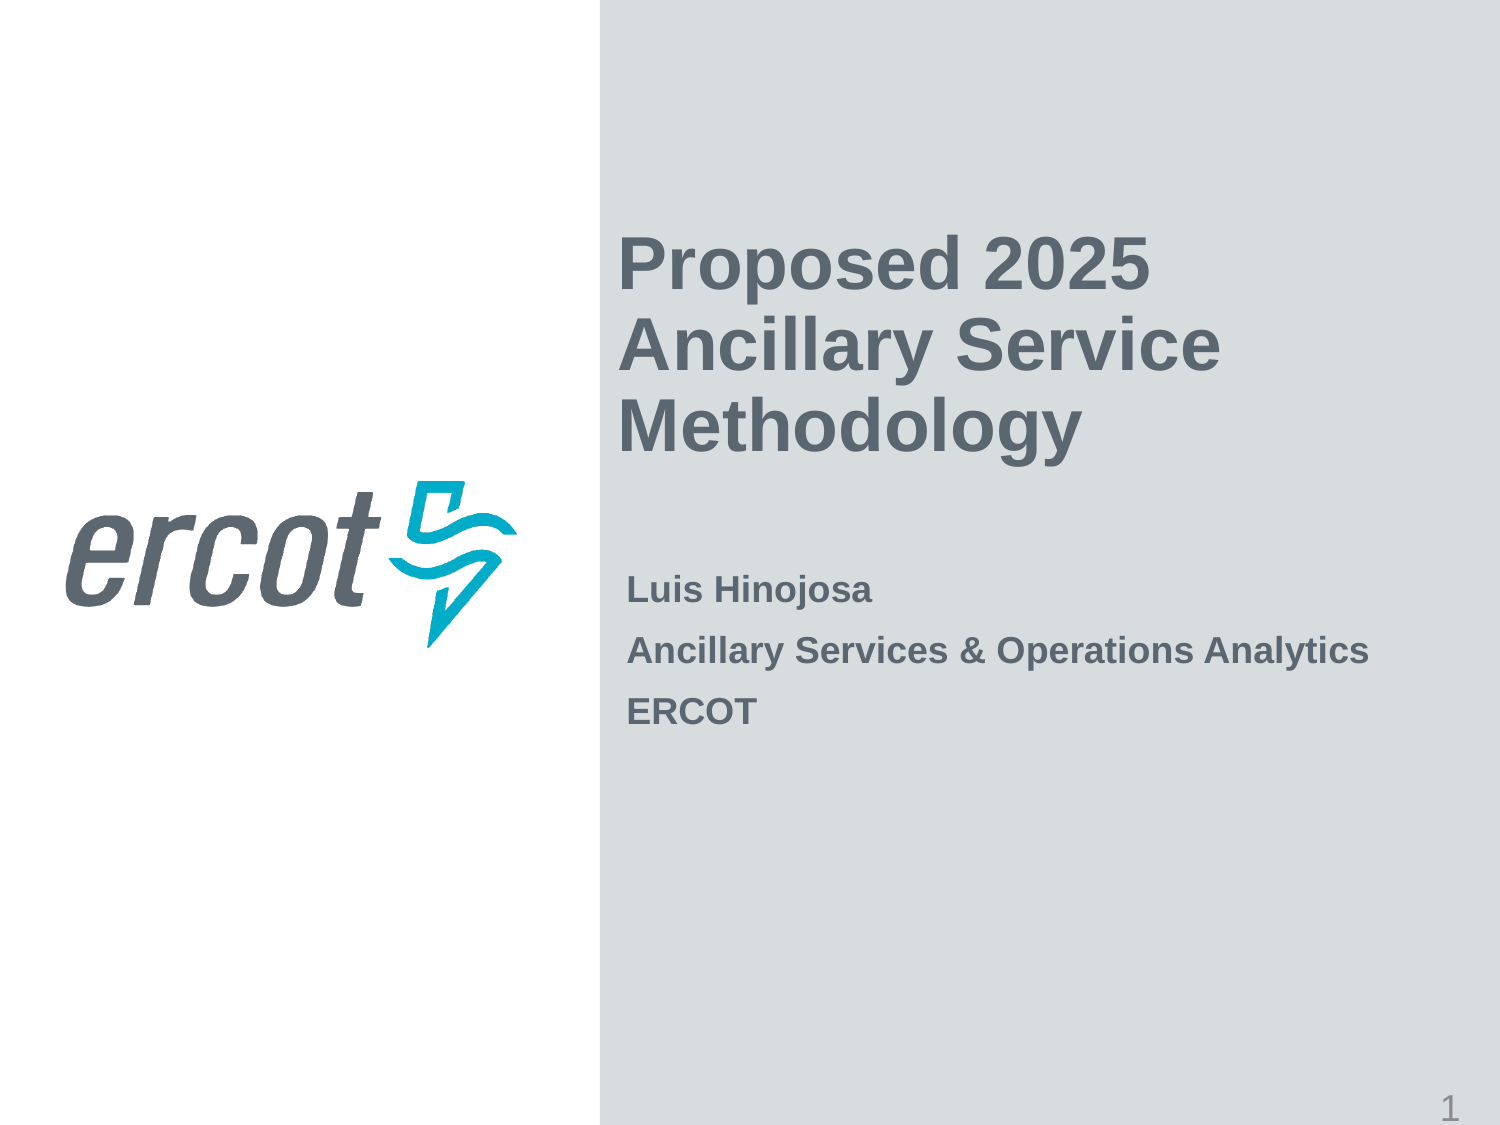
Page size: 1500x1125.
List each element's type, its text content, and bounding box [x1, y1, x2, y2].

text_box Luis Hinojosa Ancillary Services & Operations Analytics ERCOT [611, 562, 1425, 768]
slide_number 1 [1425, 1076, 1500, 1112]
text_box Proposed 2025 Ancillary Service Methodology [603, 217, 1500, 596]
picture [56, 471, 525, 654]
